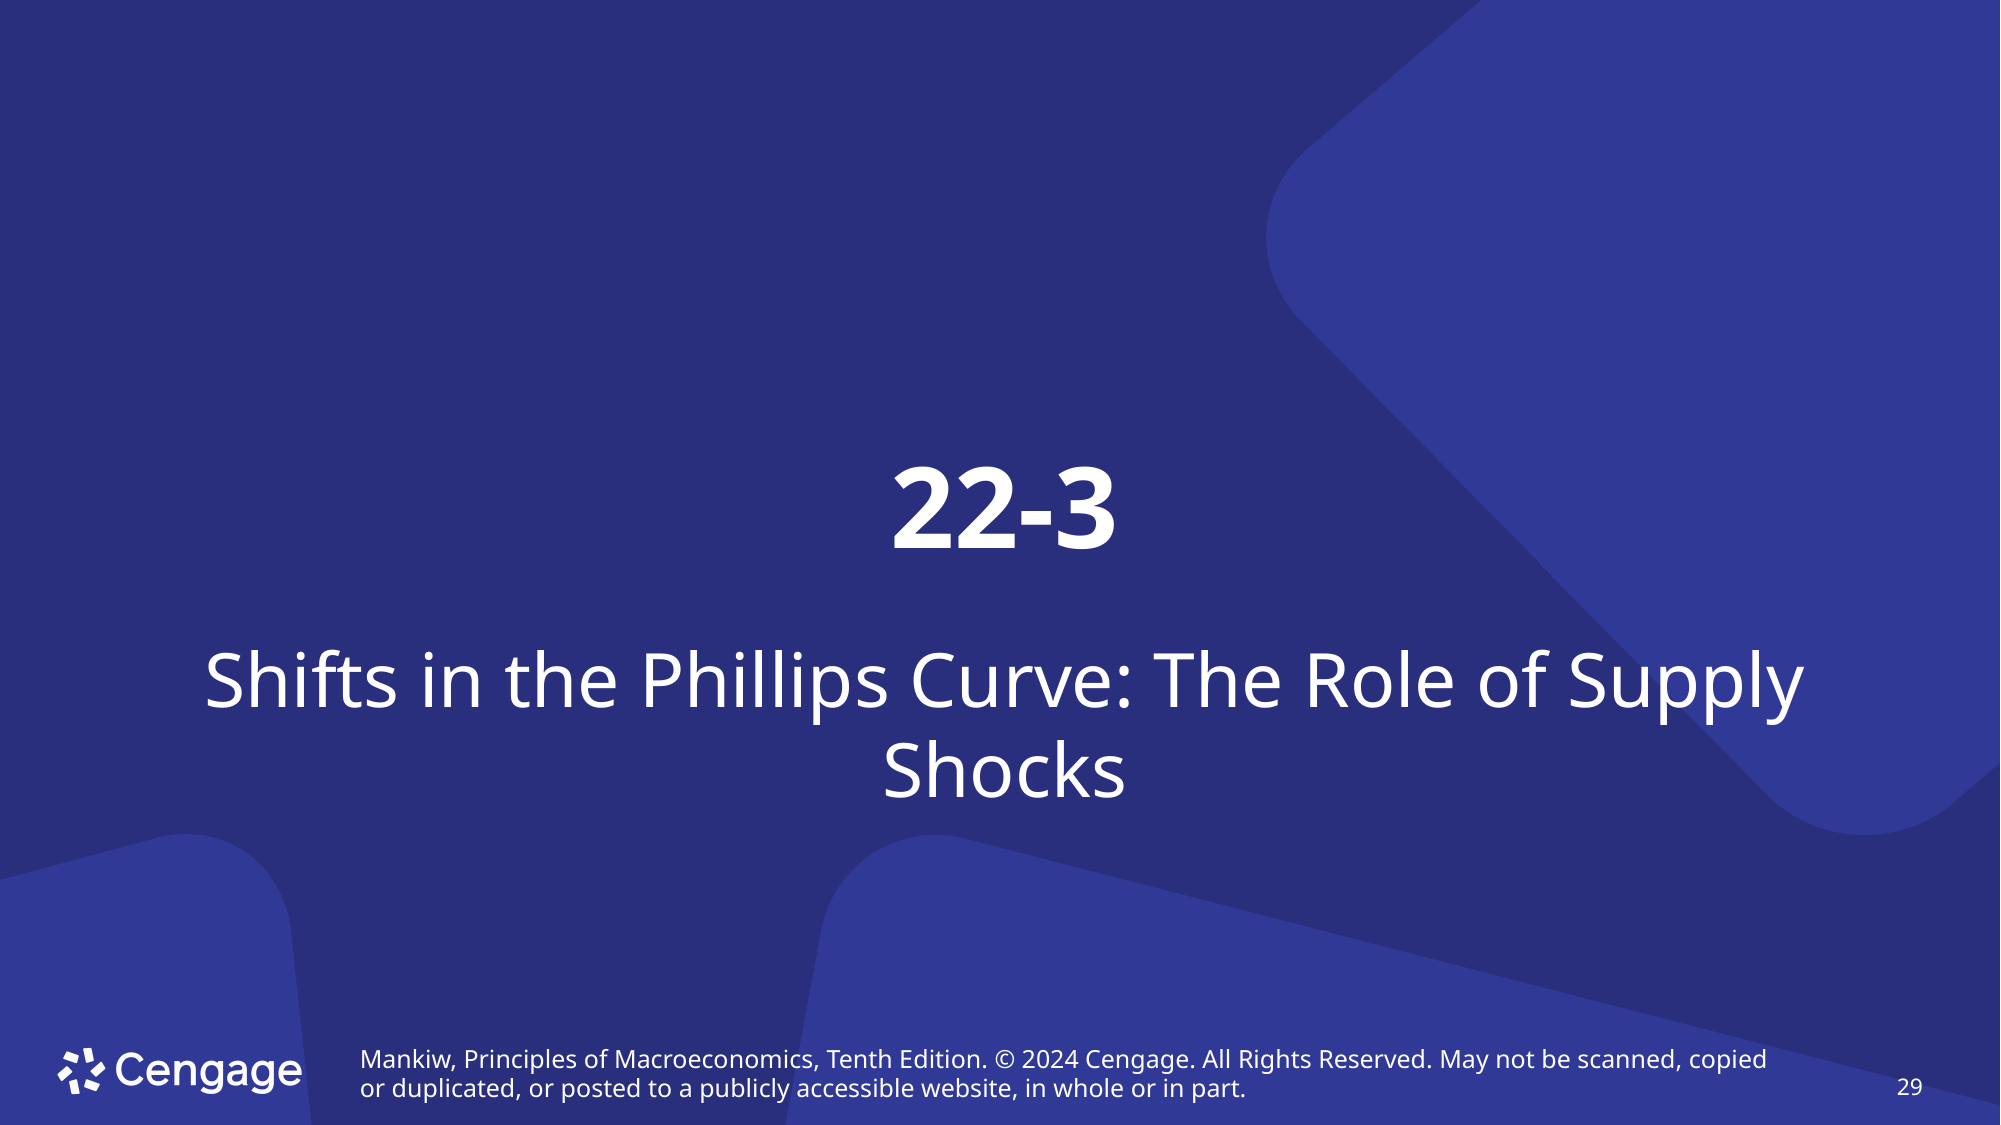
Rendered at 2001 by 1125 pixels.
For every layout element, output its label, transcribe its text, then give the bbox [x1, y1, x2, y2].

title 22-3 [150, 189, 1860, 581]
subtitle Shifts in the Phillips Curve: The Role of Supply Shocks [150, 624, 1860, 859]
picture [0, 0, 2000, 1125]
